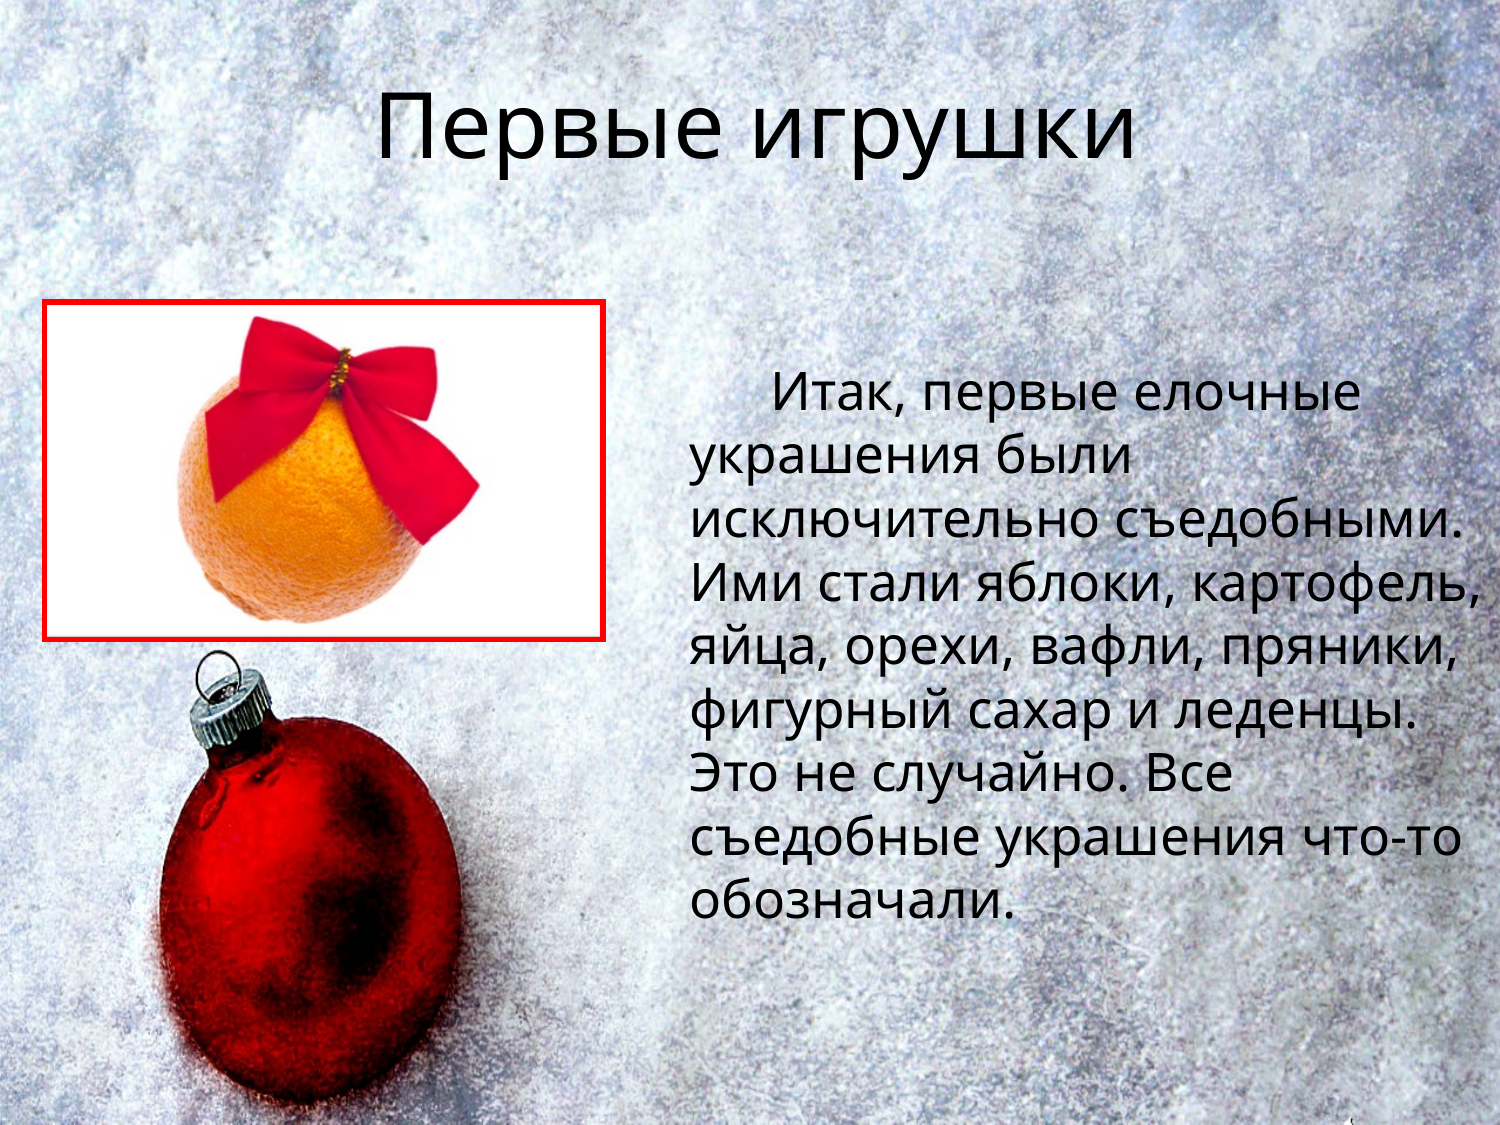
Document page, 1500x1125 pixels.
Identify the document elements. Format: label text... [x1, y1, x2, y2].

picture [0, 0, 1500, 1125]
title Первые игрушки [82, 58, 1432, 247]
list Итак, первые елочные украшения были исключительно съедобными. Ими стали яблоки, картофель, яйца, орехи, вафли, пряники, фигурный сахар и леденцы. Это не случайно. Все съедобные украшения что-то обозначали. [674, 349, 1500, 1064]
